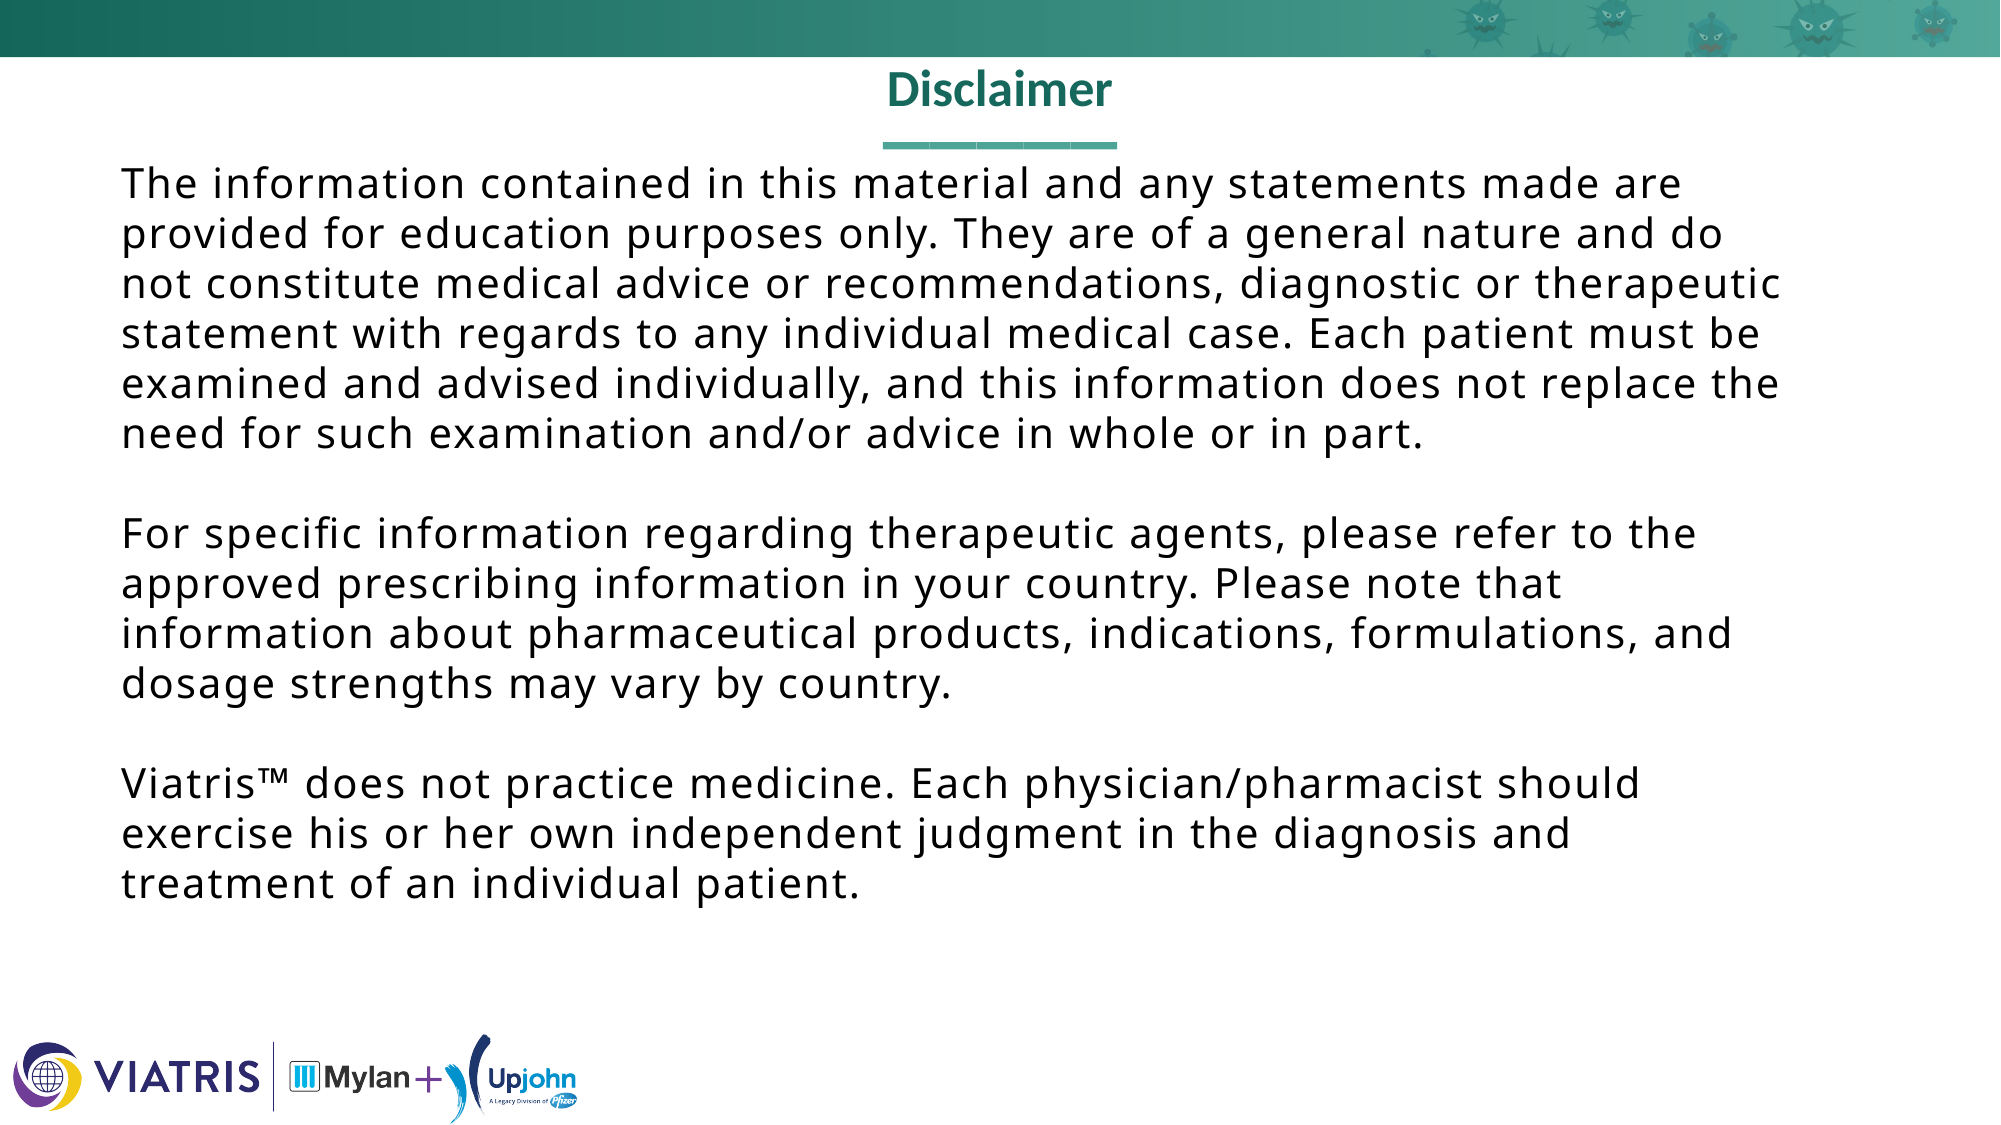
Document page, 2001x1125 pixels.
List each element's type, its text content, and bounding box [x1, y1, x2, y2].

text_box The information contained in this material and any statements made are provided for education purposes only. They are of a general nature and do not constitute medical advice or recommendations, diagnostic or therapeutic statement with regards to any individual medical case. Each patient must be examined and advised individually, and this information does not replace the need for such examination and/or advice in whole or in part. For specific information regarding therapeutic agents, please refer to the approved prescribing information in your country. Please note that information about pharmaceutical products, indications, formulations, and dosage strengths may vary by country. Viatris™ does not practice medicine. Each physician/pharmacist should exercise his or her own independent judgment in the diagnosis and treatment of an individual patient. [106, 149, 1801, 915]
text_box Disclaimer [253, 49, 1747, 123]
picture [0, 0, 2000, 1125]
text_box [882, 141, 1118, 150]
